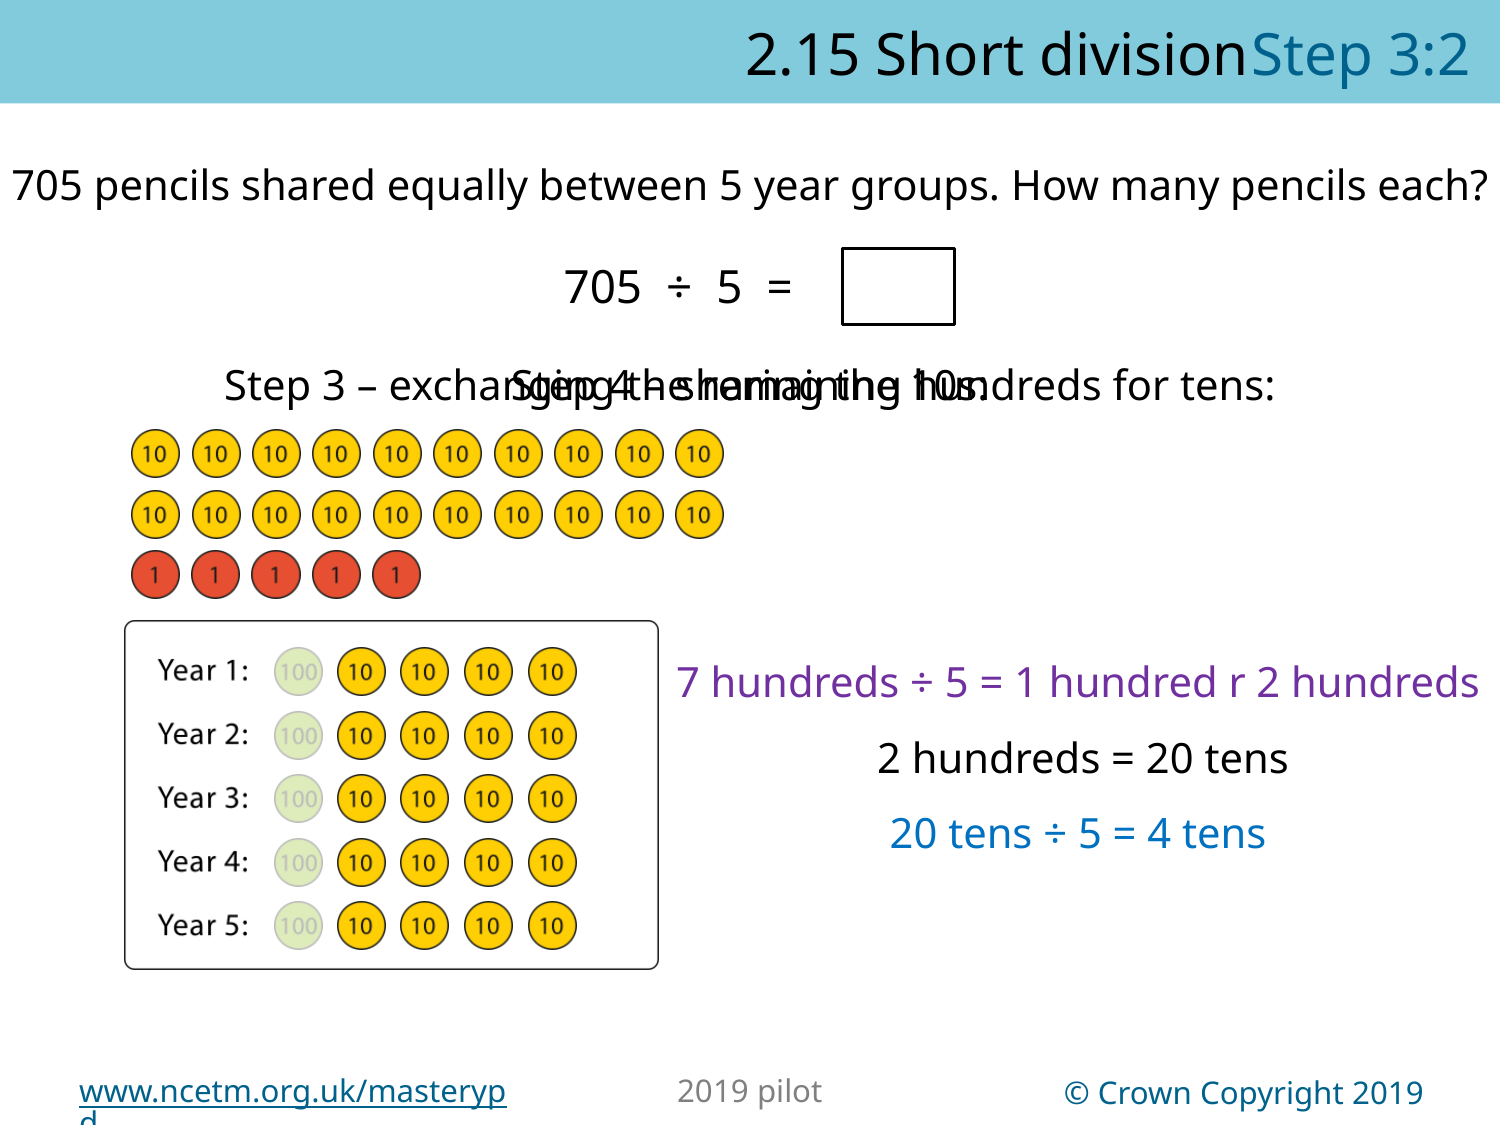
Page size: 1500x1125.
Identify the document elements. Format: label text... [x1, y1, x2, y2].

picture [251, 550, 301, 600]
picture [675, 490, 724, 539]
picture [372, 550, 421, 600]
picture [493, 490, 543, 539]
text_box Step 3 – exchanging the remaining hundreds for tens: [209, 351, 495, 417]
picture [191, 490, 241, 539]
text_box 705 pencils shared equally between 5 year groups. How many pencils each? [0, 150, 1500, 216]
picture [191, 550, 241, 600]
picture [131, 490, 180, 539]
picture [123, 620, 659, 970]
picture [373, 490, 422, 539]
text_box 7 hundreds ÷ 5 = 1 hundred r 2 hundreds [663, 648, 1496, 714]
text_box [400, 647, 450, 950]
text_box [464, 647, 513, 950]
text_box Step 3 – exchanging the remaining hundreds for tens: [1004, 351, 1291, 417]
picture [252, 490, 301, 539]
picture [373, 429, 422, 478]
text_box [336, 647, 386, 950]
picture [614, 429, 664, 478]
picture [614, 490, 664, 539]
text_box Step 4 – sharing the 10s: [495, 351, 1004, 417]
picture [312, 429, 362, 478]
picture [191, 429, 241, 478]
picture [252, 429, 301, 478]
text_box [528, 647, 577, 950]
text_box 20 tens ÷ 5 = 4 tens [874, 799, 1282, 865]
picture [311, 550, 361, 600]
picture [131, 429, 180, 478]
picture [131, 550, 180, 600]
picture [493, 429, 543, 478]
picture [554, 429, 603, 478]
picture [675, 429, 724, 478]
picture [433, 429, 483, 478]
text_box [842, 248, 955, 325]
picture [433, 490, 483, 539]
list 2.15 Short division Step 3:2 [0, 0, 1500, 104]
text_box 705 ÷ 5 = [548, 250, 808, 321]
text_box 2 hundreds = 20 tens [862, 724, 1304, 790]
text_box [274, 647, 324, 950]
picture [554, 490, 603, 539]
picture [312, 490, 362, 539]
